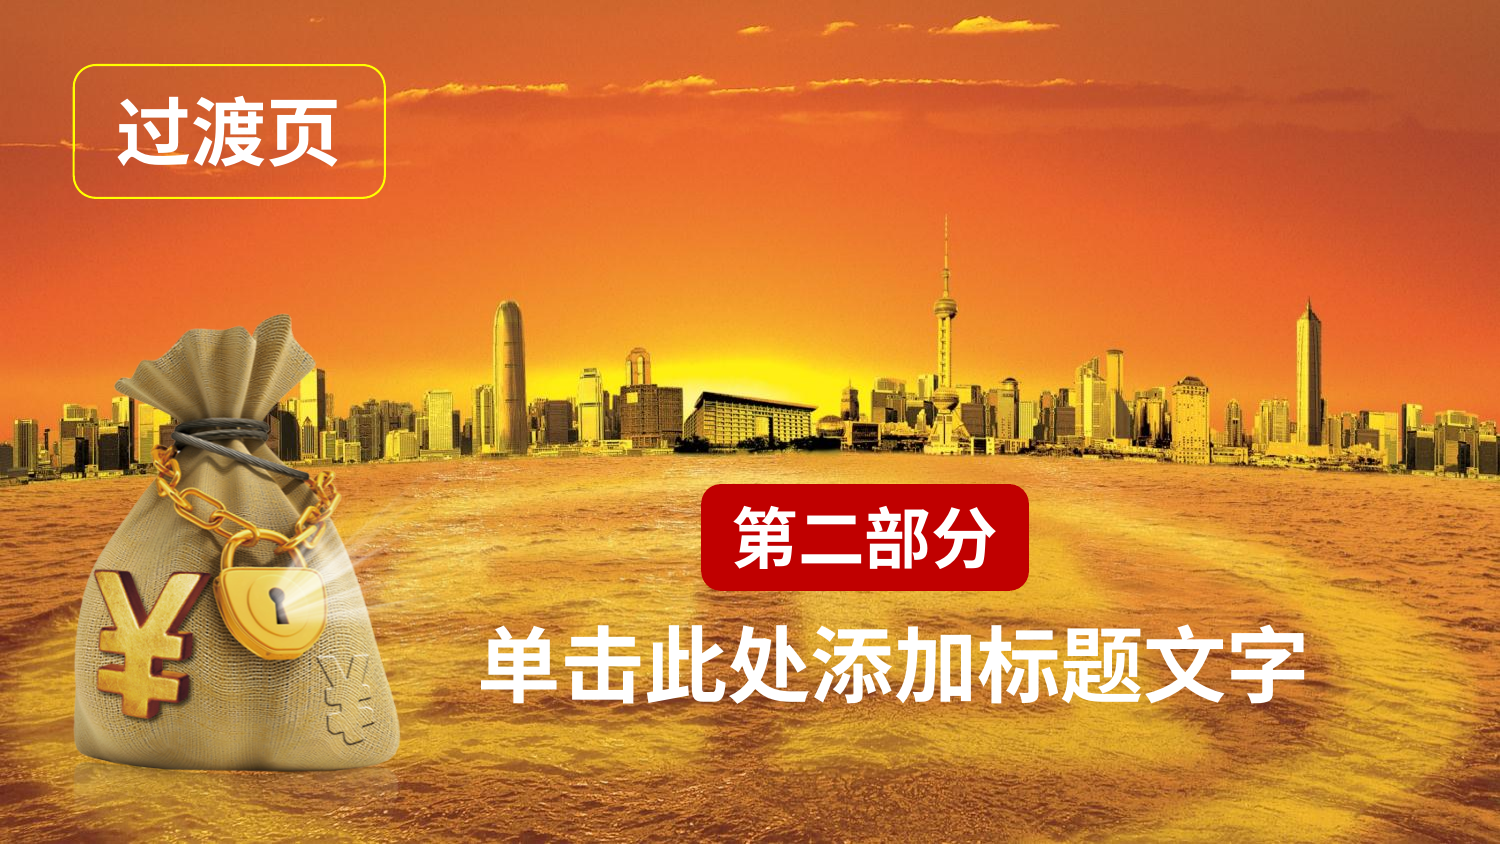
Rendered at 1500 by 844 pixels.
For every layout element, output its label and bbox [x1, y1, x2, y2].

text_box [701, 483, 1029, 591]
picture [0, 0, 1500, 844]
